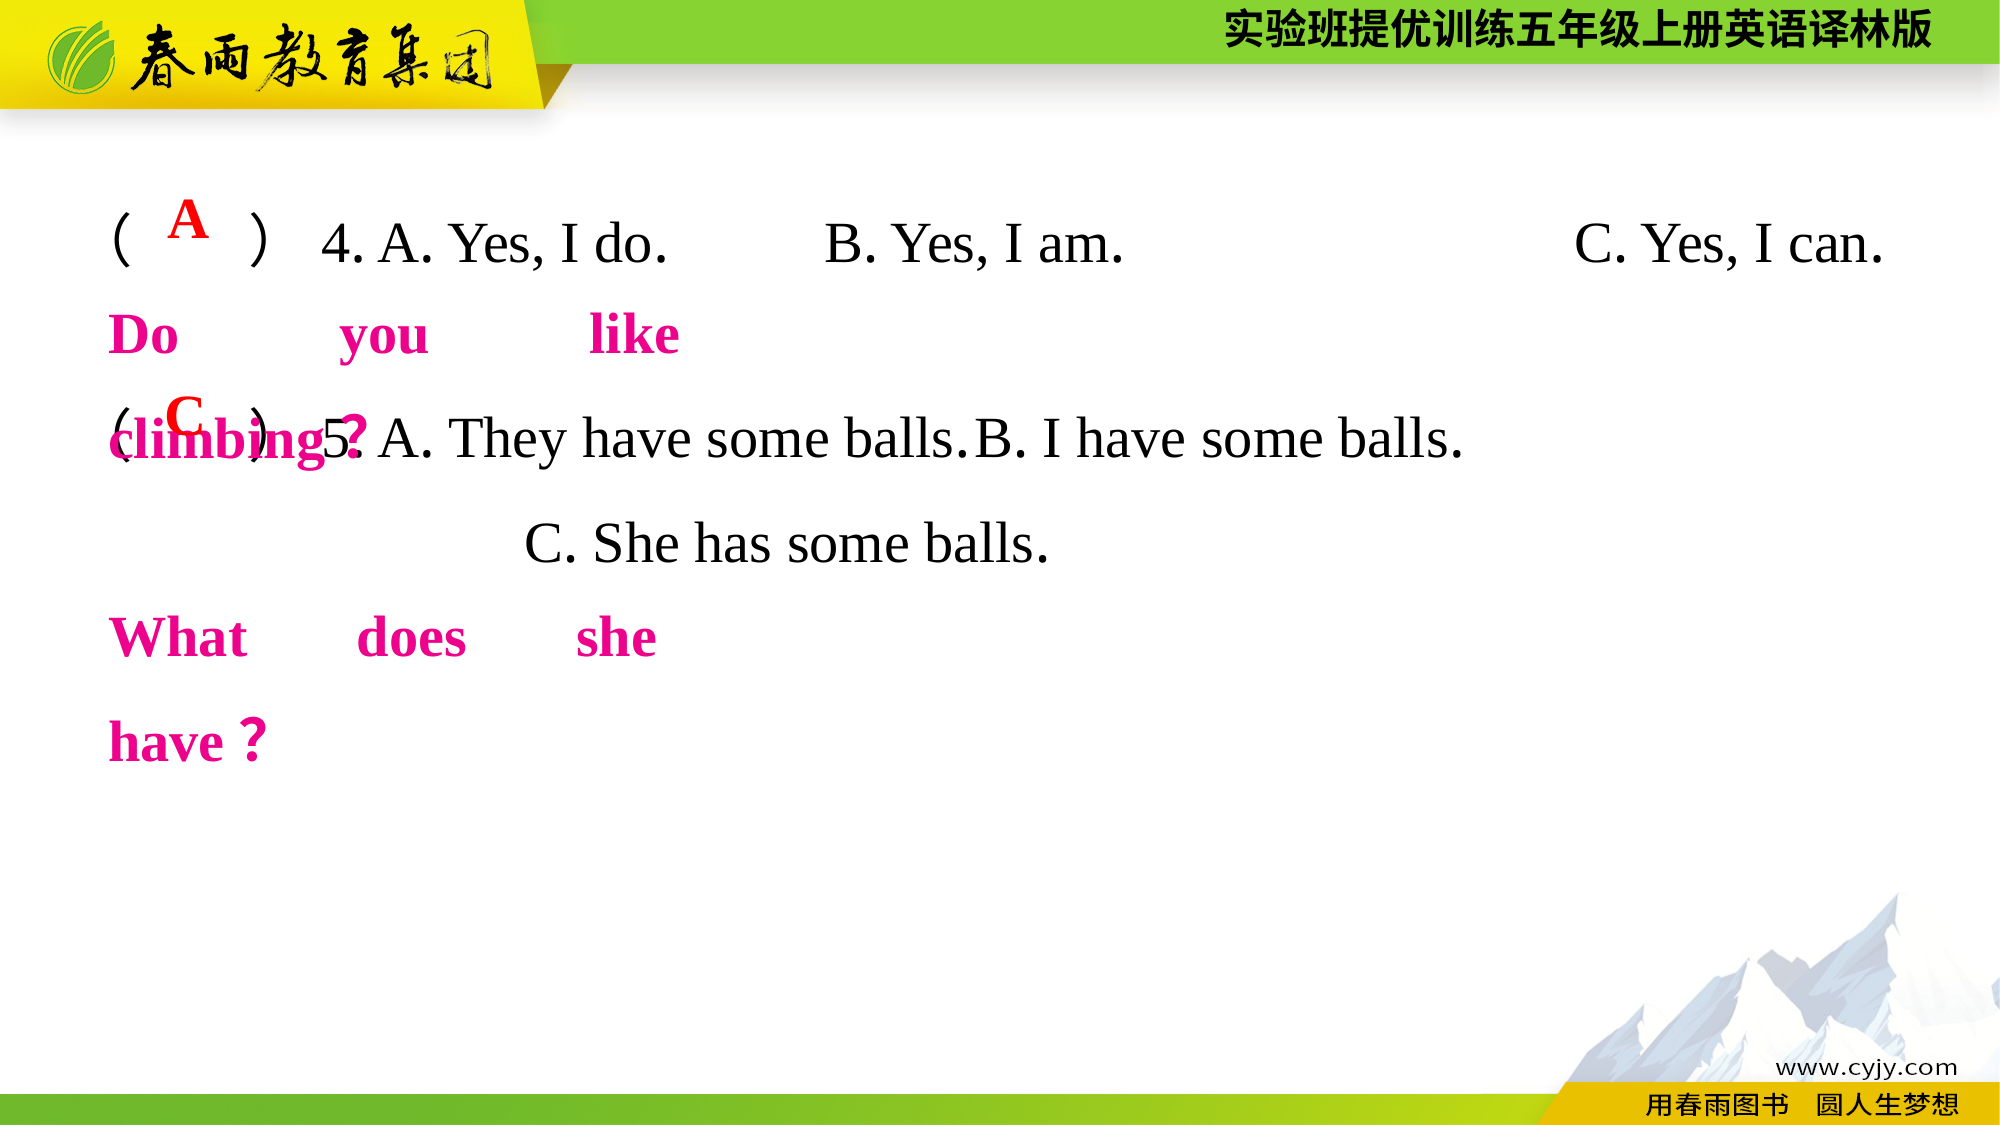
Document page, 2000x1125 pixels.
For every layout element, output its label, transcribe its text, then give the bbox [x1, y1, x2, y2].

list （ ）4. A. Yes, I do. B. Yes, I am. C. Yes, I can. （ ）5. A. They have some balls. B. I have some balls. C. She has some balls. [59, 162, 1944, 587]
text_box Do you like climbing？ [93, 252, 696, 373]
text_box What does she have？ [93, 555, 673, 676]
text_box A [153, 172, 225, 258]
picture [0, 0, 2000, 1125]
text_box C [149, 369, 222, 455]
